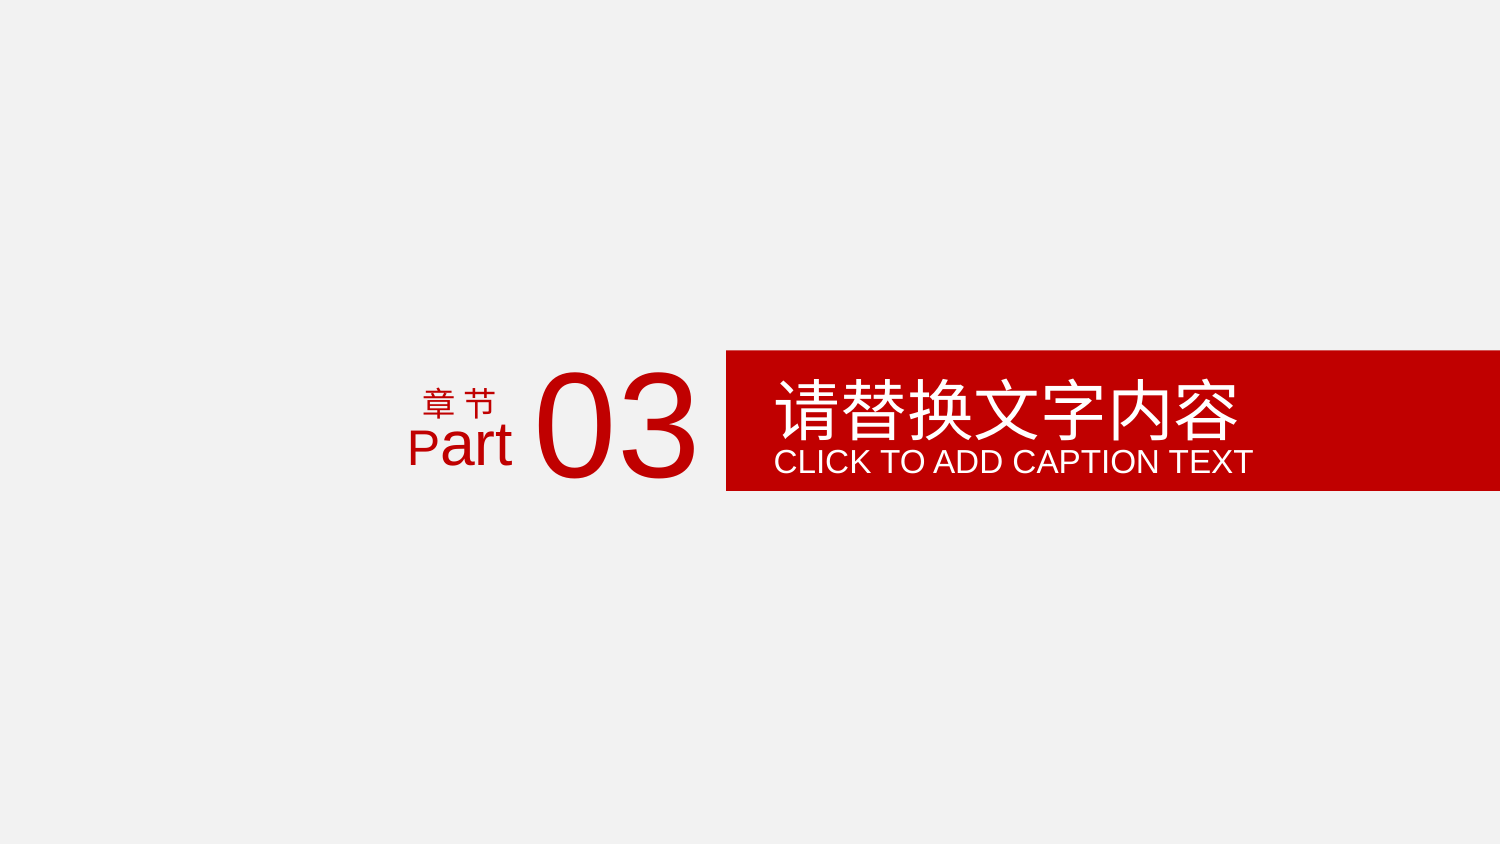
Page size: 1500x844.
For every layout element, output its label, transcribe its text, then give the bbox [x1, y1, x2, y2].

text_box Part [406, 403, 513, 479]
text_box 请替换文字内容 [773, 377, 1271, 444]
text_box [726, 350, 1500, 491]
text_box CLICK TO ADD CAPTION TEXT [773, 444, 1271, 481]
text_box 03 [534, 327, 702, 508]
text_box 章 节 [422, 383, 497, 424]
